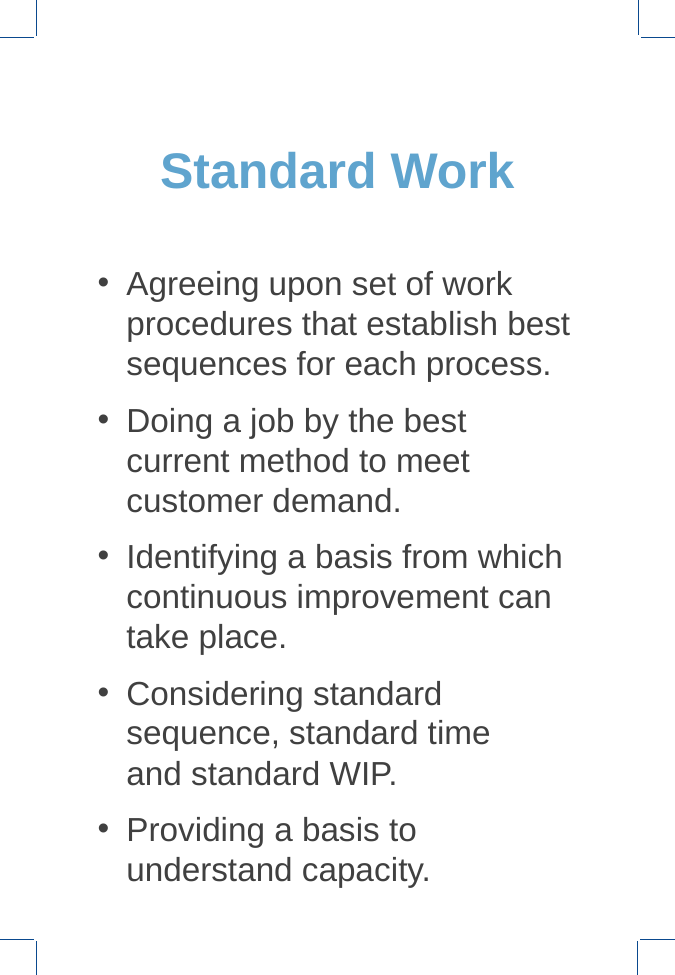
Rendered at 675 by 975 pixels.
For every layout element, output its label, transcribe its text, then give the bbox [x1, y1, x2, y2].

list Agreeing upon set of work procedures that establish best sequences for each process. Doing a job by the best current method to meet customer demand. Identifying a basis from which continuous improvement can take place. Considering standard sequence, standard time and standard WIP. Providing a basis to understand capacity. [97, 262, 578, 909]
title Standard Work [75, 149, 600, 198]
